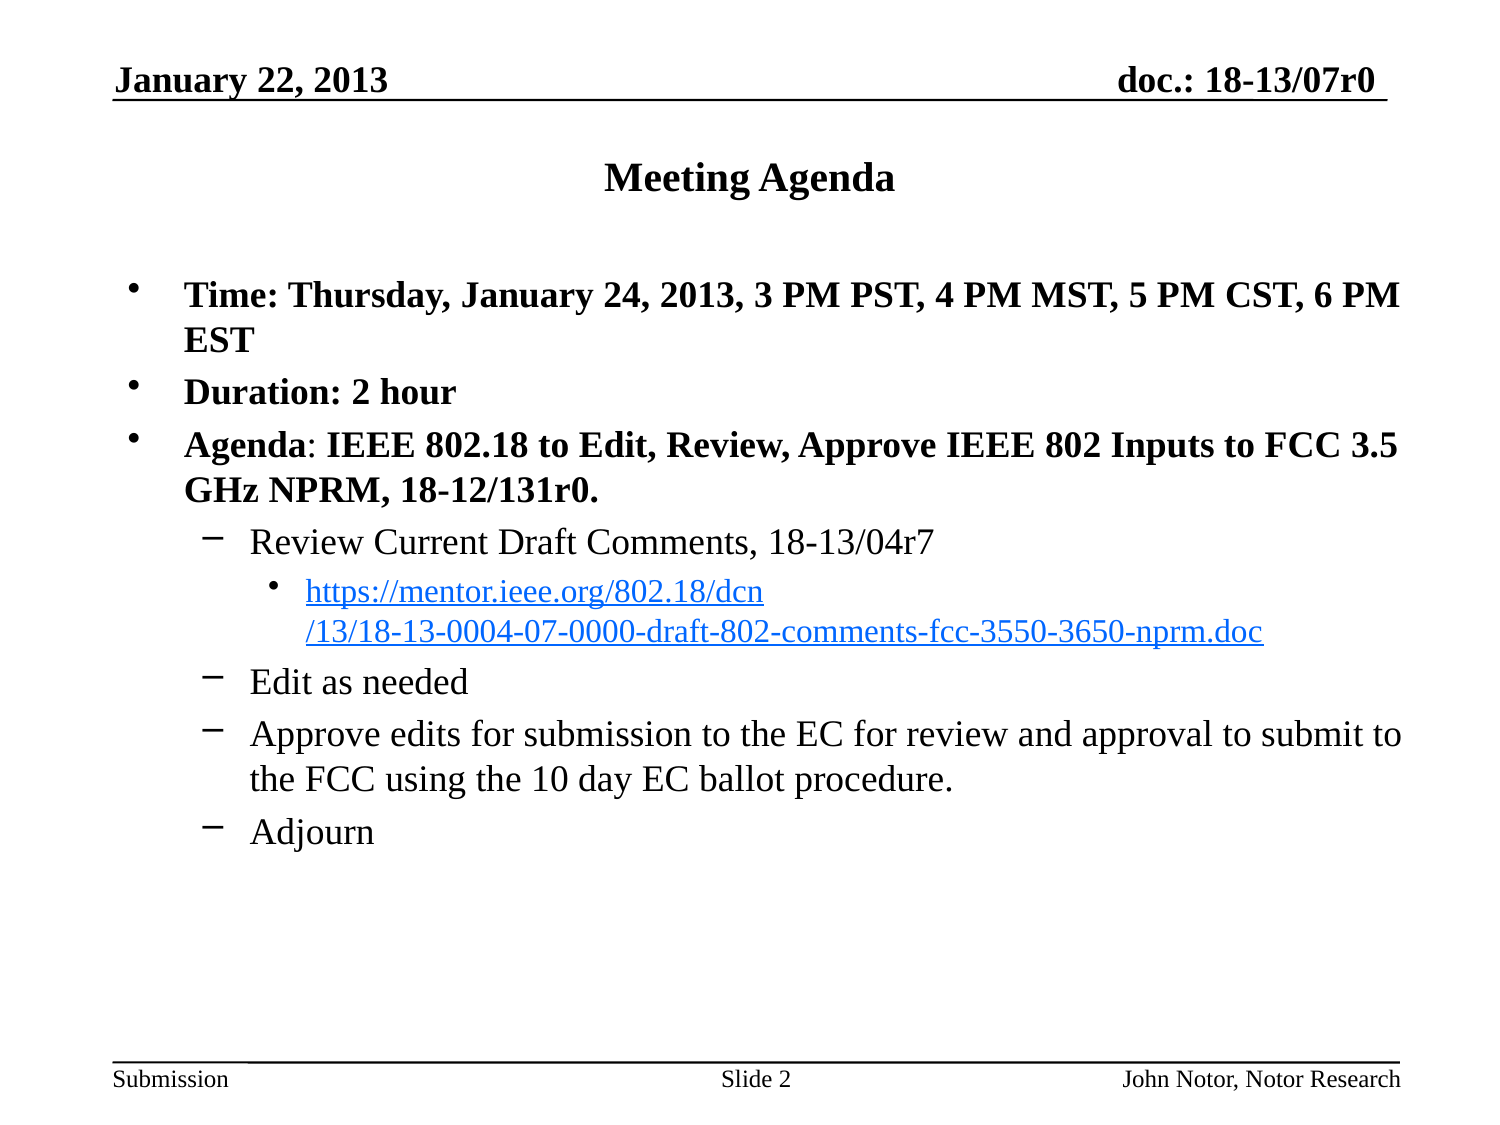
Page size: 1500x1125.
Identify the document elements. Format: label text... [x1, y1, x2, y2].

list Time: Thursday, January 24, 2013, 3 PM PST, 4 PM MST, 5 PM CST, 6 PM EST Duration: 2 hour Agenda: IEEE 802.18 to Edit, Review, Approve IEEE 802 Inputs to FCC 3.5 GHz NPRM, 18-12/131r0. Review Current Draft Comments, 18-13/04r7 https://mentor.ieee.org/802.18/dcn/13/18-13-0004-07-0000-draft-802-comments-fcc-3550-3650-nprm.doc Edit as needed Approve edits for submission to the EC for review and approval to submit to the FCC using the 10 day EC ballot procedure. Adjourn [112, 262, 1426, 1013]
slide_number Slide 2 [712, 1061, 800, 1093]
title Meeting Agenda [112, 112, 1388, 238]
footer John Notor, Notor Research [1087, 1062, 1402, 1094]
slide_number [114, 54, 392, 101]
